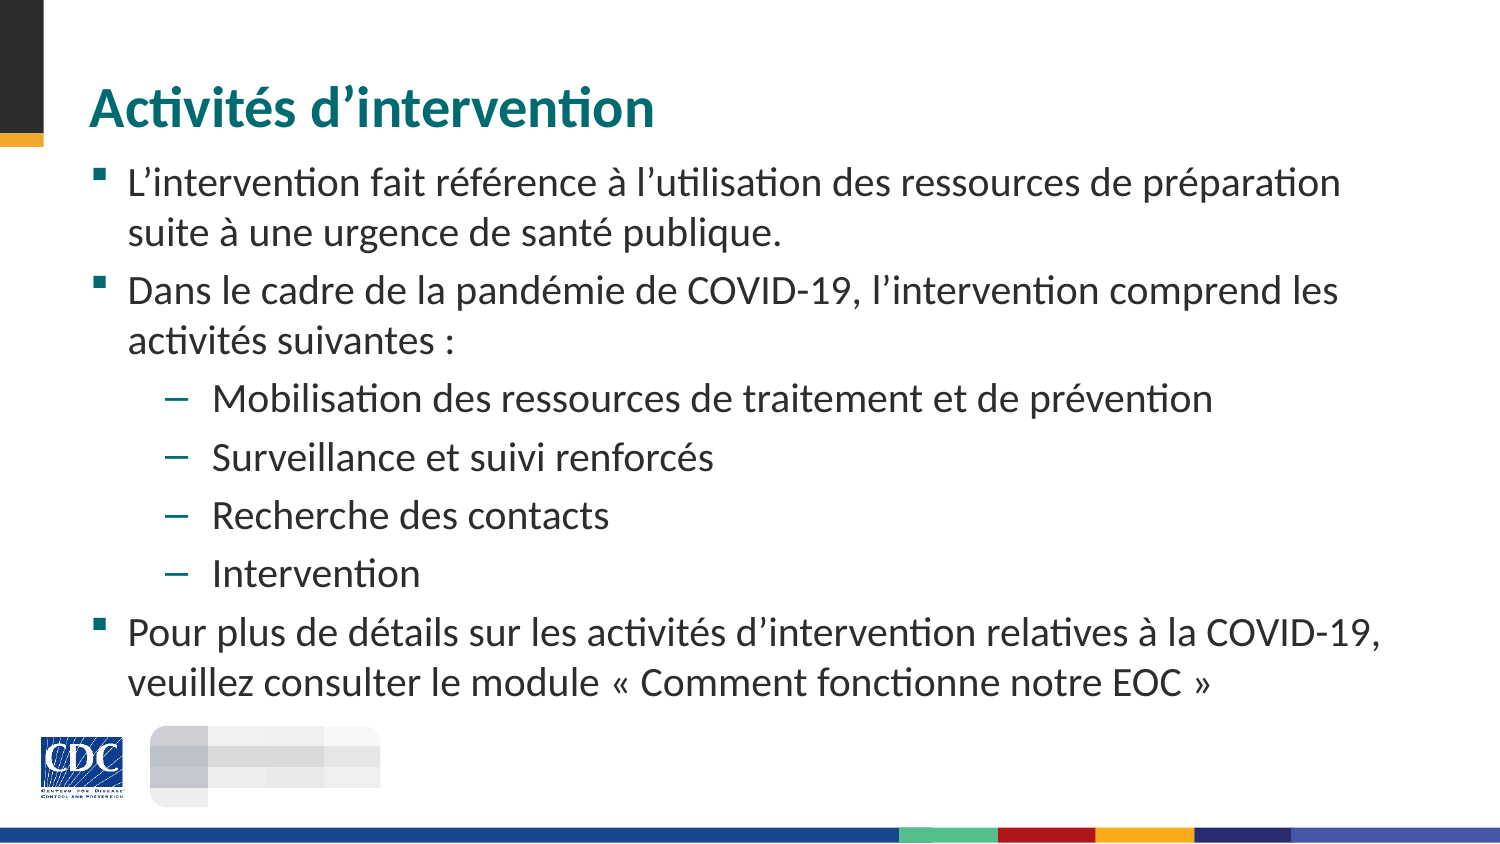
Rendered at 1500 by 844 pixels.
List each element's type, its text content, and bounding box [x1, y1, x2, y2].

title Activités d’intervention [75, 33, 1425, 147]
list L’intervention fait référence à l’utilisation des ressources de préparation suite à une urgence de santé publique. Dans le cadre de la pandémie de COVID-19, l’intervention comprend les activités suivantes : Mobilisation des ressources de traitement et de prévention Surveillance et suivi renforcés Recherche des contacts Intervention Pour plus de détails sur les activités d’intervention relatives à la COVID-19, veuillez consulter le module « Comment fonctionne notre EOC » [75, 146, 1414, 730]
picture [41, 737, 125, 798]
